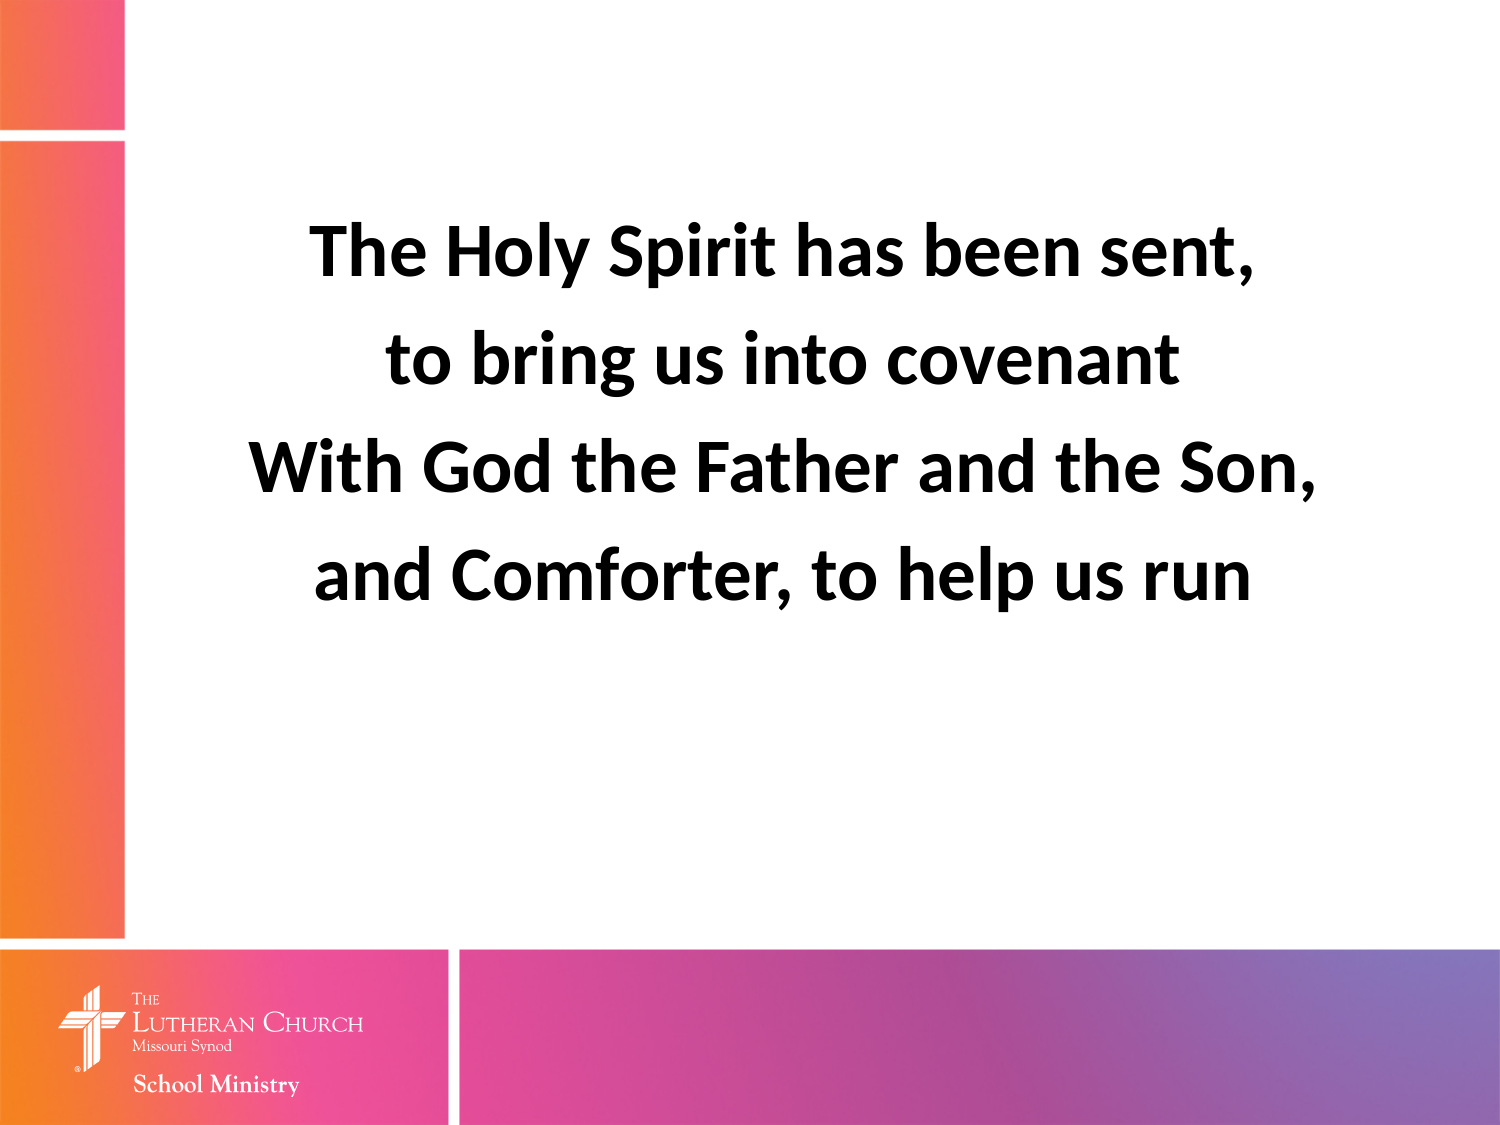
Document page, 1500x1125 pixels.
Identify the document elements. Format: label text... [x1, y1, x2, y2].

picture [0, 0, 1500, 1125]
list The Holy Spirit has been sent, to bring us into covenant With God the Father and the Son, and Comforter, to help us run [170, 191, 1397, 731]
